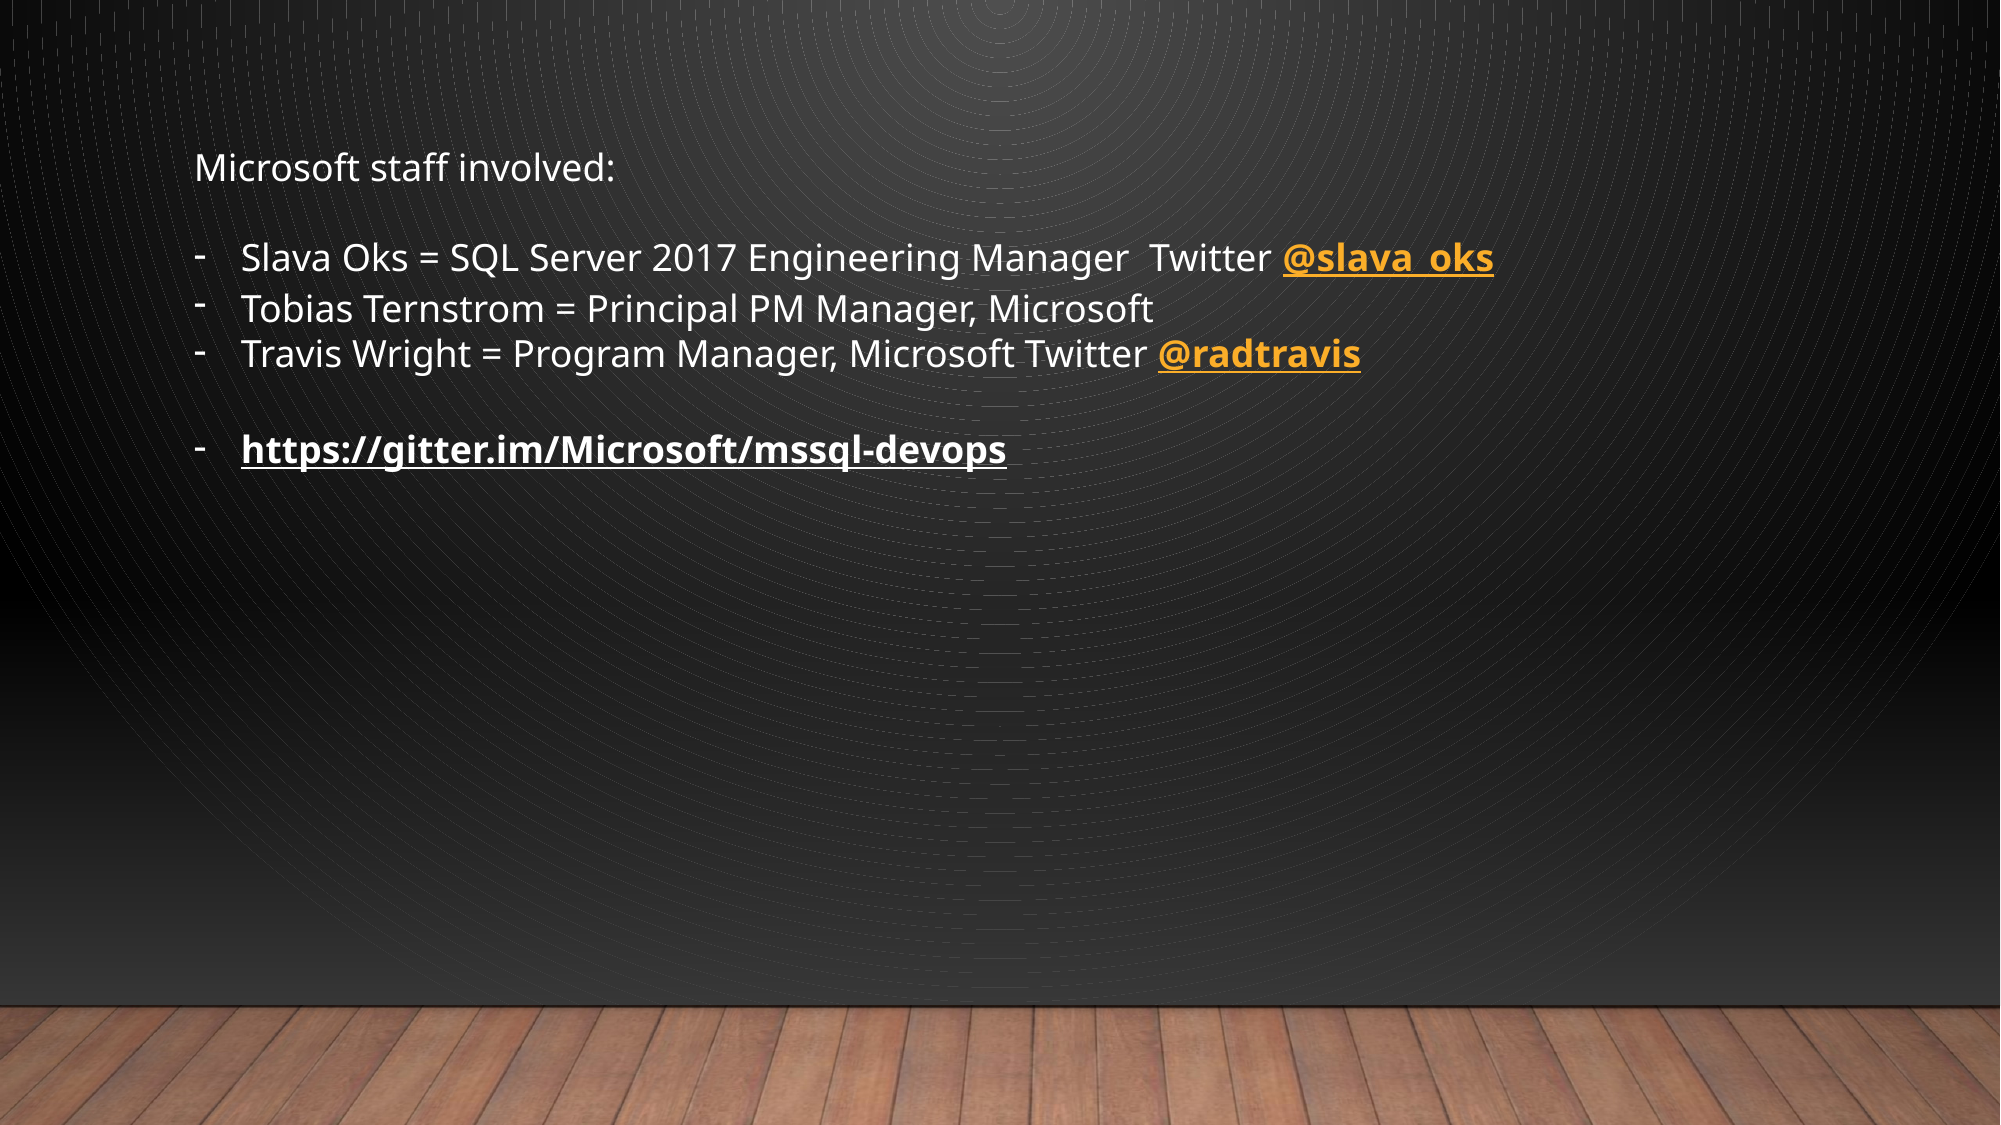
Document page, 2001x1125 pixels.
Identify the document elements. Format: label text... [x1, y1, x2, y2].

text_box Microsoft staff involved: Slava Oks = SQL Server 2017 Engineering Manager Twitter @slava_oks Tobias Ternstrom = Principal PM Manager, Microsoft Travis Wright = Program Manager, Microsoft Twitter @radtravis https://gitter.im/Microsoft/mssql-devops [179, 136, 1948, 575]
picture [0, 1005, 2000, 1125]
